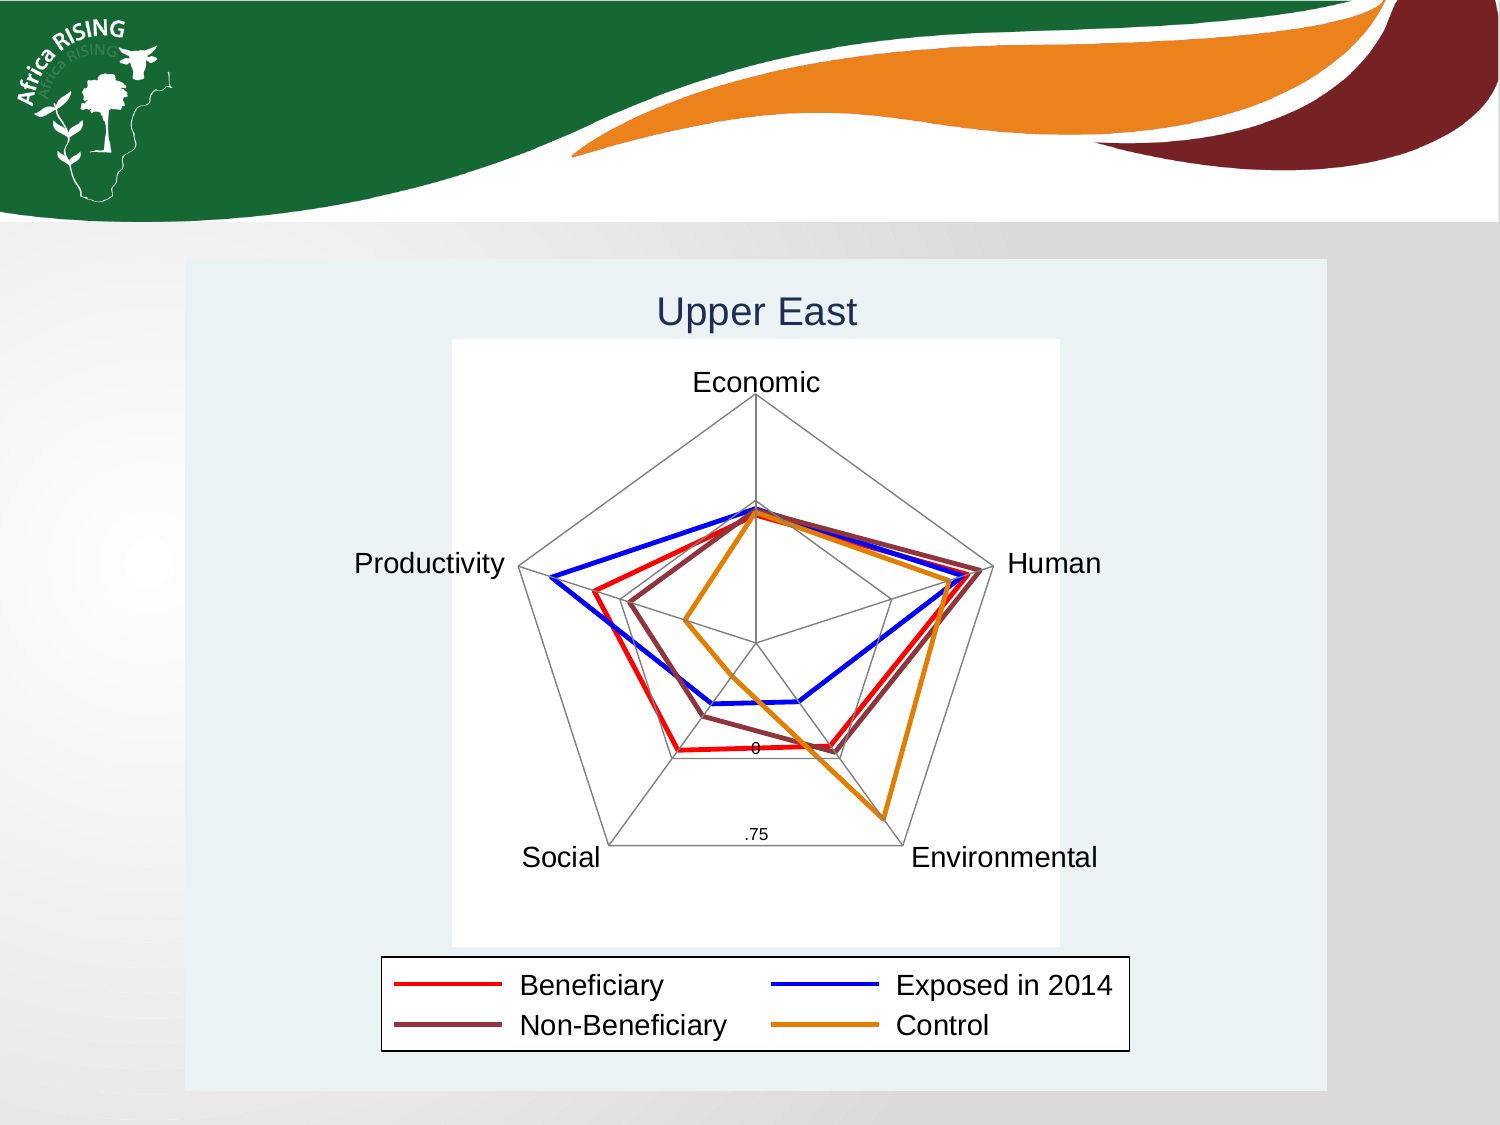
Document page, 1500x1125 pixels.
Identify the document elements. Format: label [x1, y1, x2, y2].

picture [0, 0, 1499, 222]
picture [174, 249, 1337, 1101]
